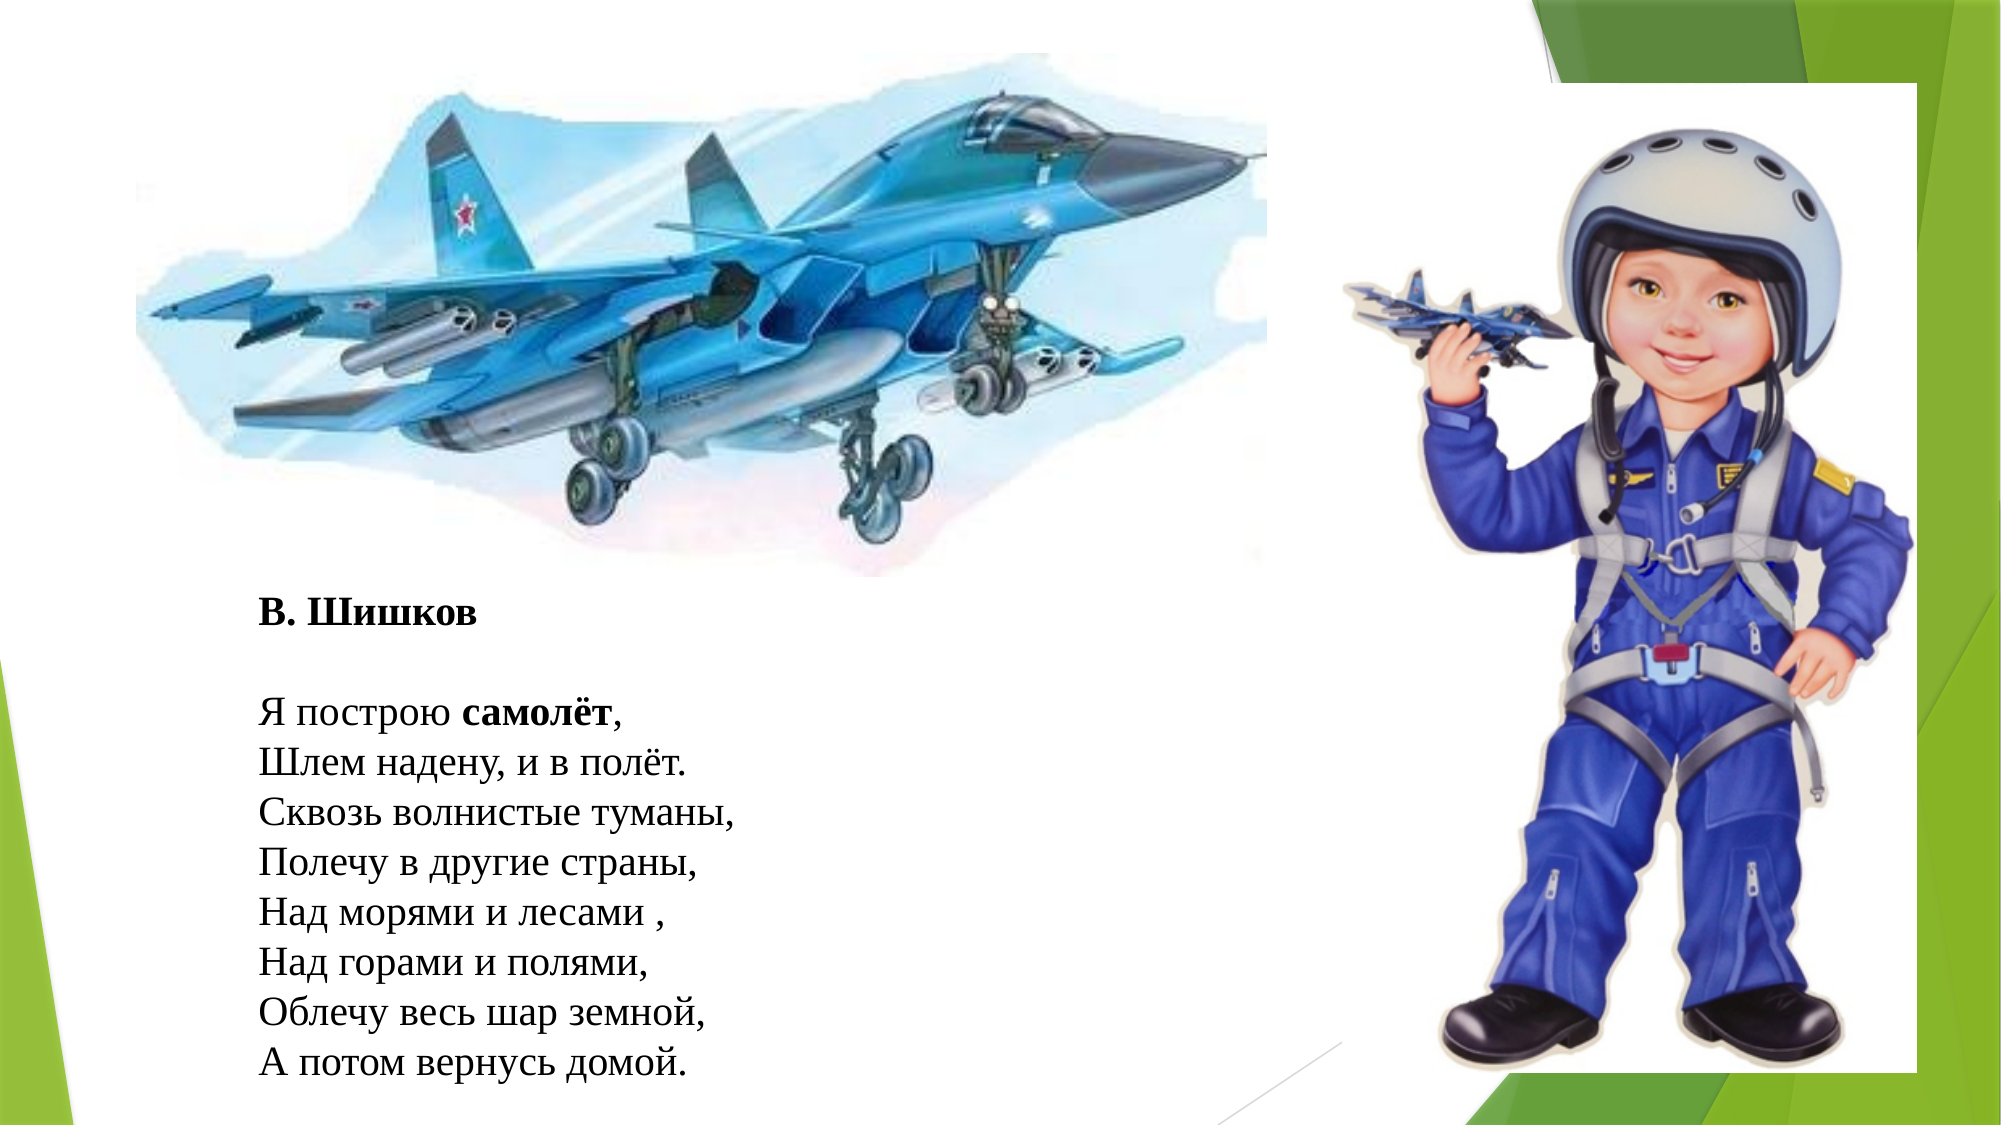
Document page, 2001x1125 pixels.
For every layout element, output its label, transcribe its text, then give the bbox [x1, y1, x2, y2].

text_box В. Шишков Я построю самолёт, Шлем надену, и в полёт. Сквозь волнистые туманы, Полечу в другие страны, Над морями и лесами , Над горами и полями, Облечу весь шар земной, А потом вернусь домой. [243, 585, 1244, 1092]
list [1342, 83, 1918, 1074]
picture [135, 52, 1267, 577]
